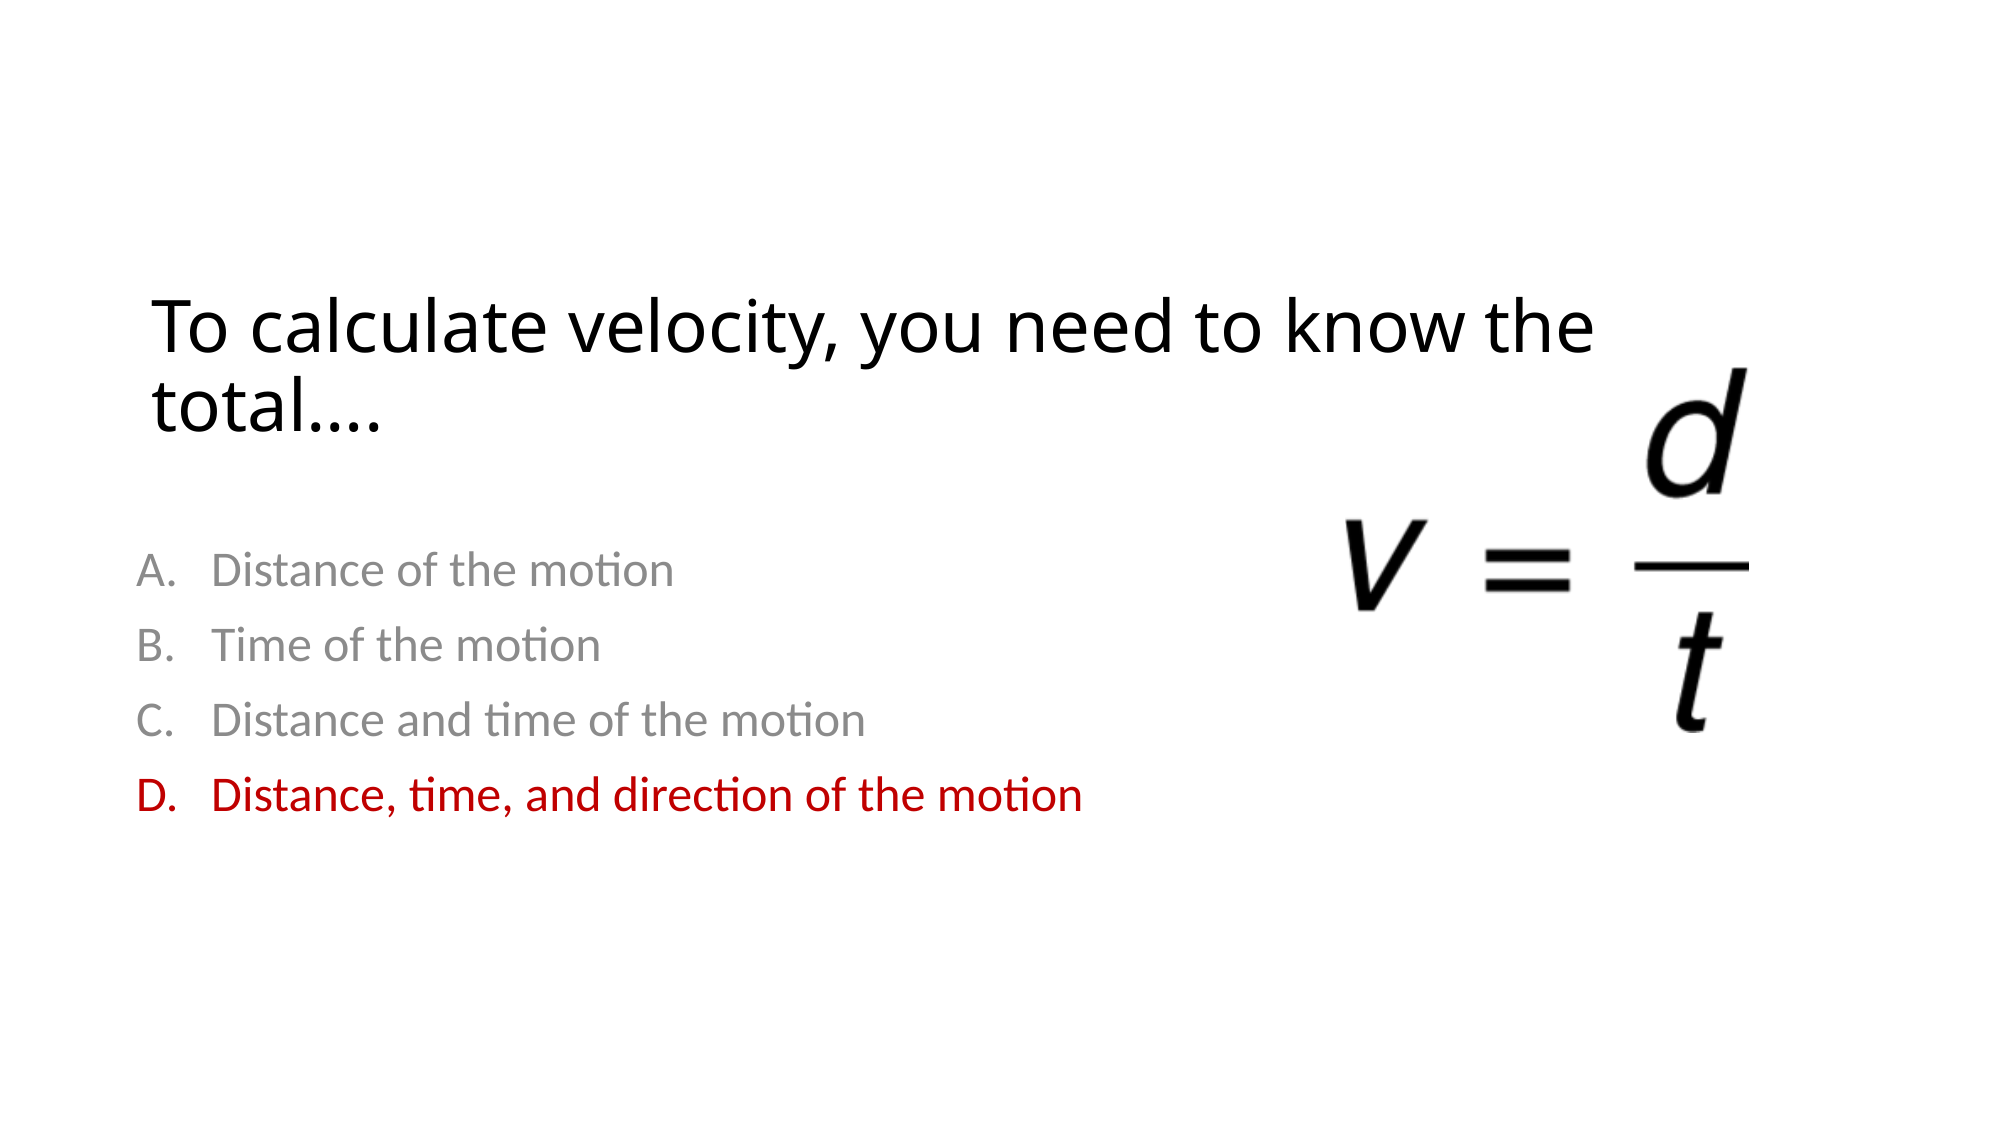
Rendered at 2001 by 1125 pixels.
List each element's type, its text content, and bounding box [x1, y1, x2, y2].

list Distance of the motion Time of the motion Distance and time of the motion Distance, time, and direction of the motion [121, 535, 1231, 872]
title To calculate velocity, you need to know the total…. [136, 280, 1862, 455]
picture [1345, 367, 1749, 734]
